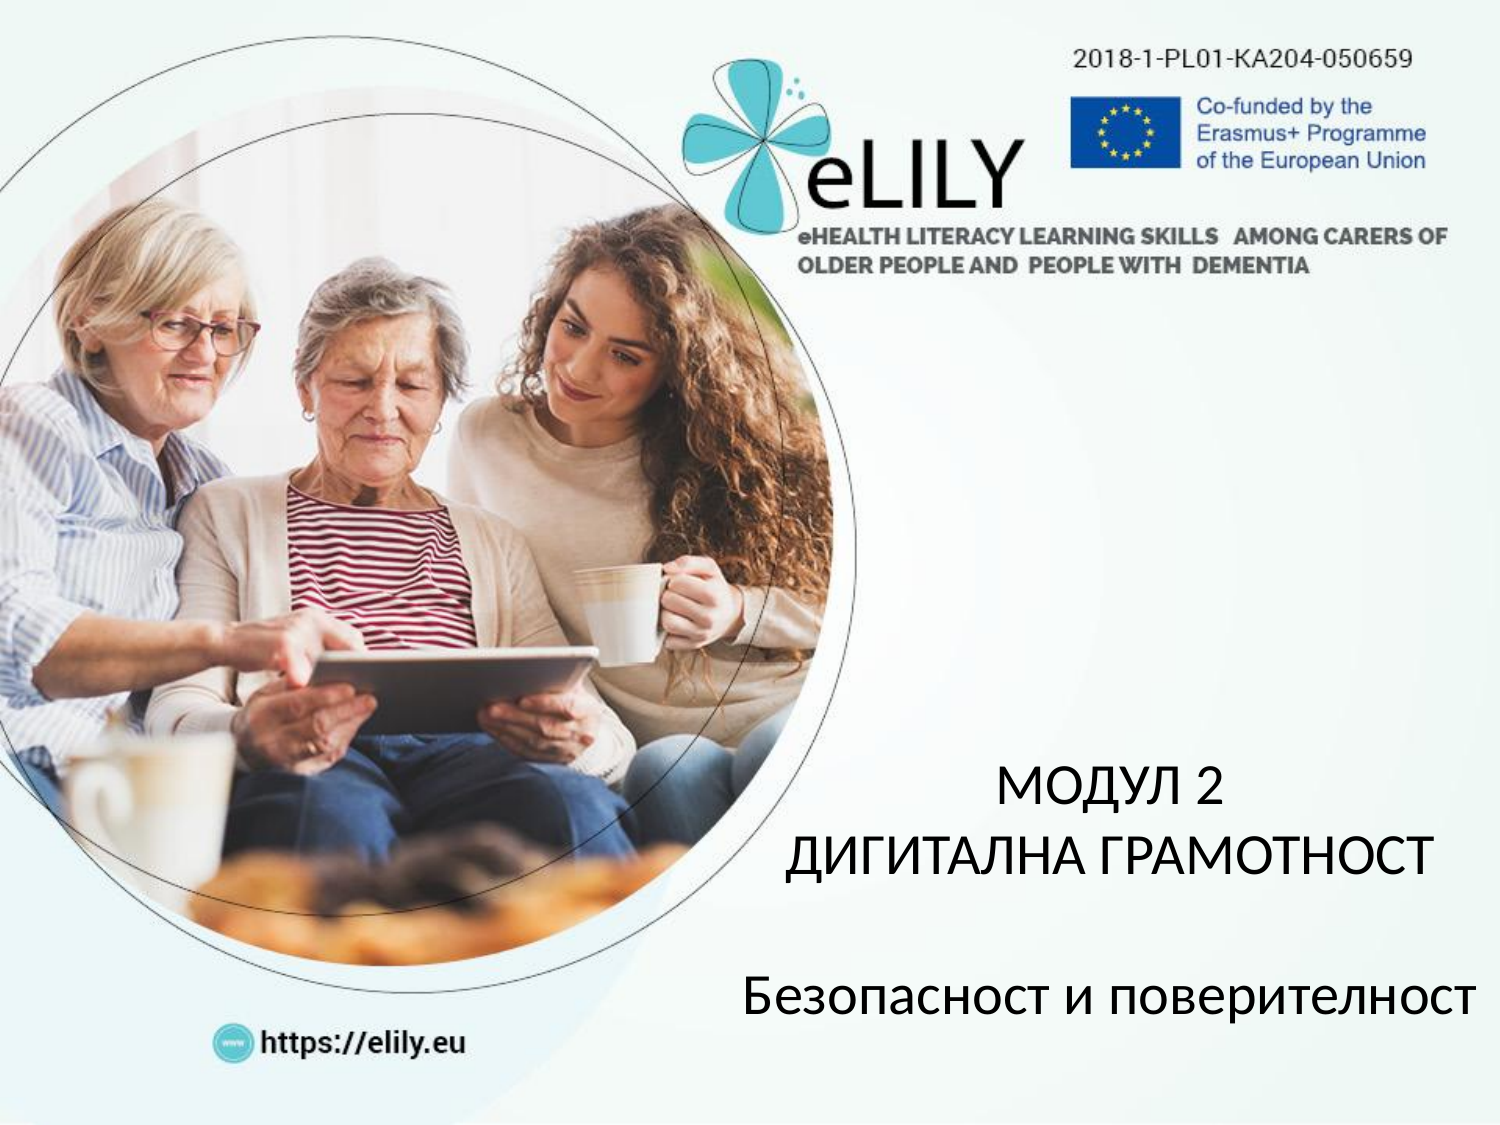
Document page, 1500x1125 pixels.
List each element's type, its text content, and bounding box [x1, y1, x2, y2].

text_box МОДУЛ 2 ДИГИТАЛНА ГРАМОТНОСТ Безопасност и поверителност [720, 738, 1500, 1096]
picture [0, 0, 1500, 1125]
